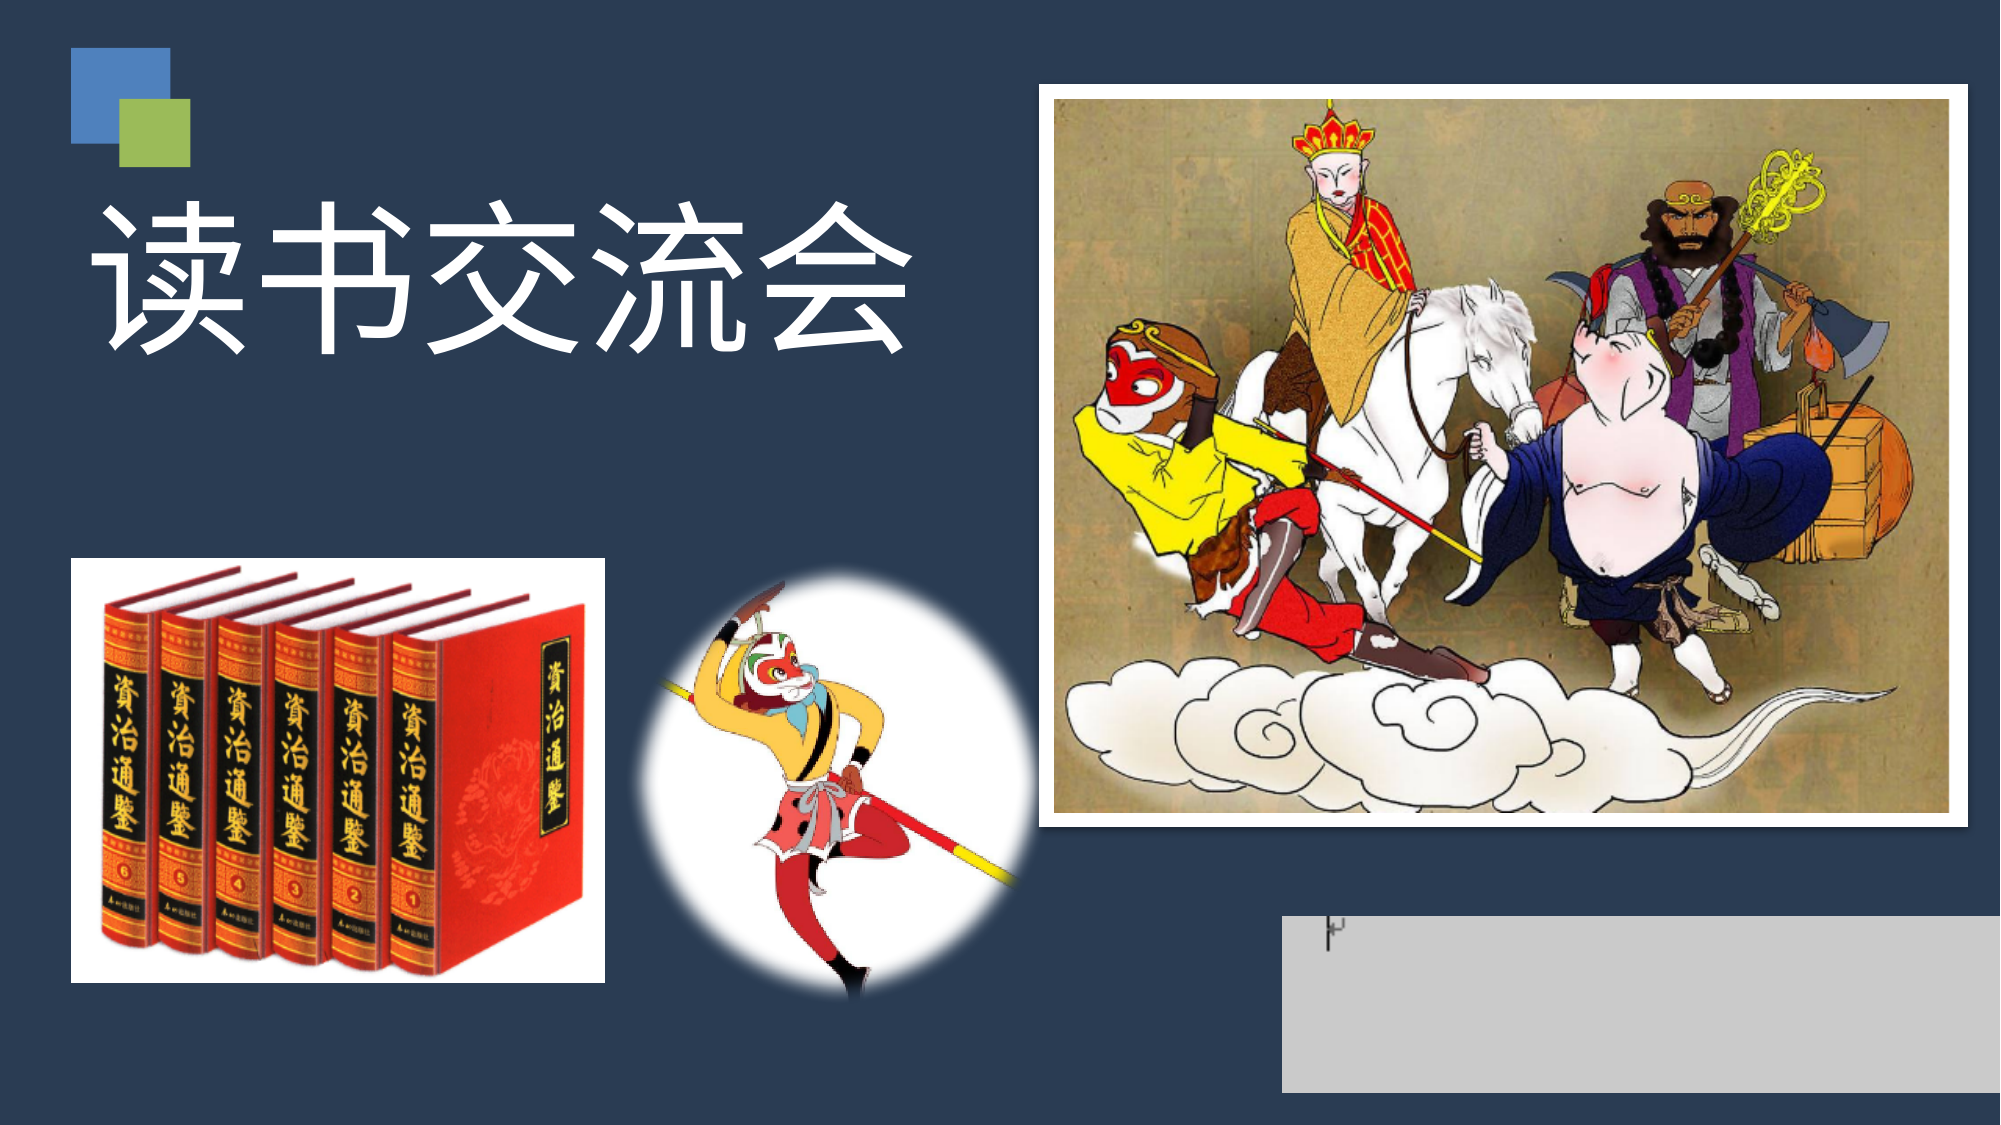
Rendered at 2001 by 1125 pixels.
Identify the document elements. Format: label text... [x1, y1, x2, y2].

text_box 读书交流会 [71, 167, 1045, 382]
picture [623, 98, 1955, 1007]
picture [70, 558, 605, 983]
picture [1282, 915, 2000, 1093]
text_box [70, 47, 191, 168]
